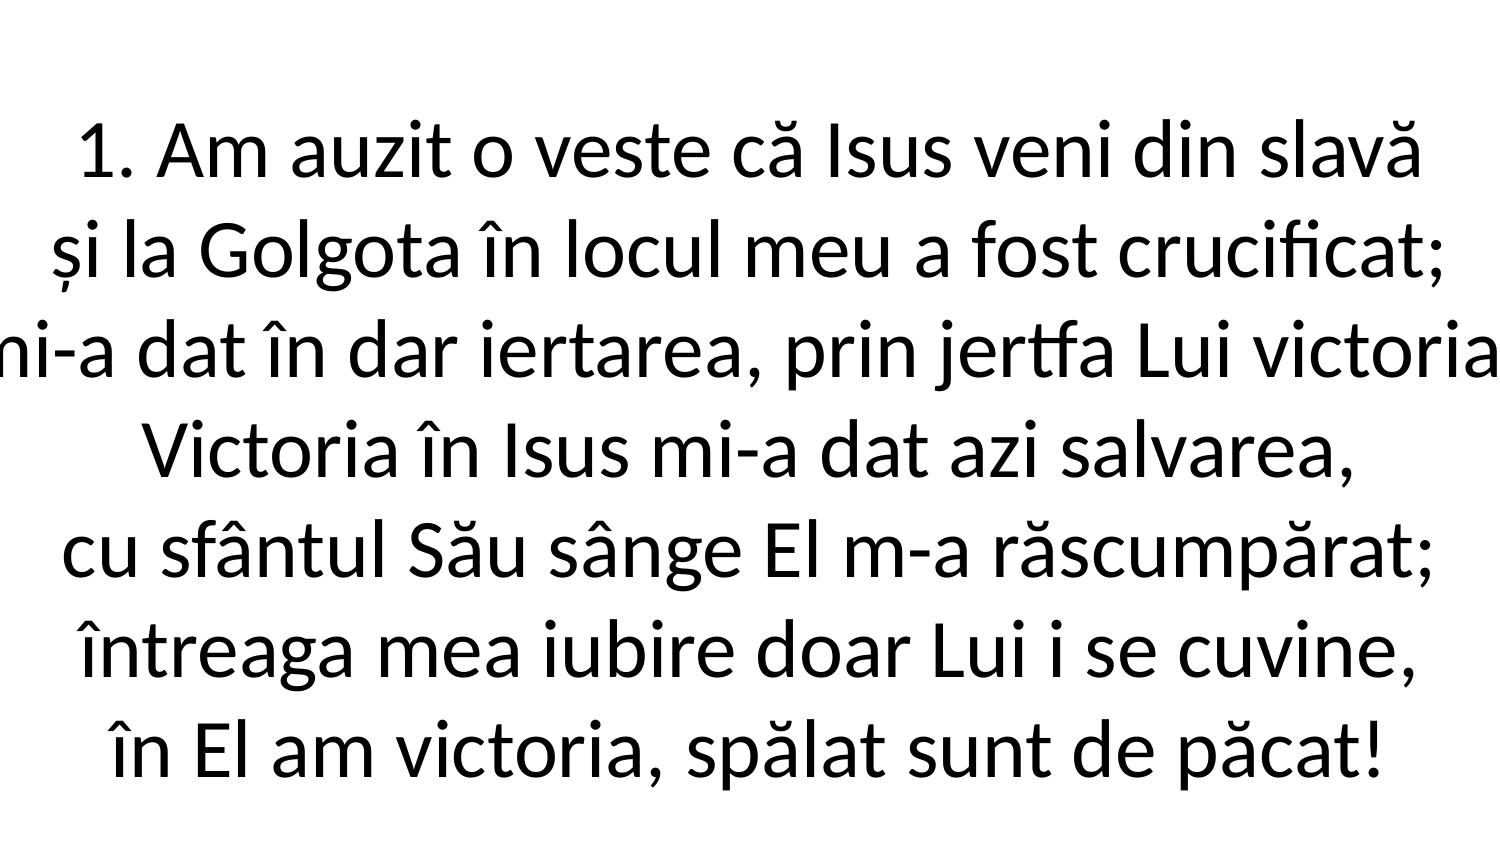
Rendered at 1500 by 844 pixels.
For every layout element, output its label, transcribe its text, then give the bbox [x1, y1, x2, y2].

text_box 1. Am auzit o veste că Isus veni din slavă și la Golgota în locul meu a fost crucificat; El mi-a luat povara și mi-a dat în dar iertarea, prin jertfa Lui victoria de-acum am câştigat! Victoria în Isus mi-a dat azi salvarea, cu sfântul Său sânge El m-a răscumpărat; întreaga mea iubire doar Lui i se cuvine, în El am victoria, spălat sunt de păcat! [0, 42, 1500, 802]
